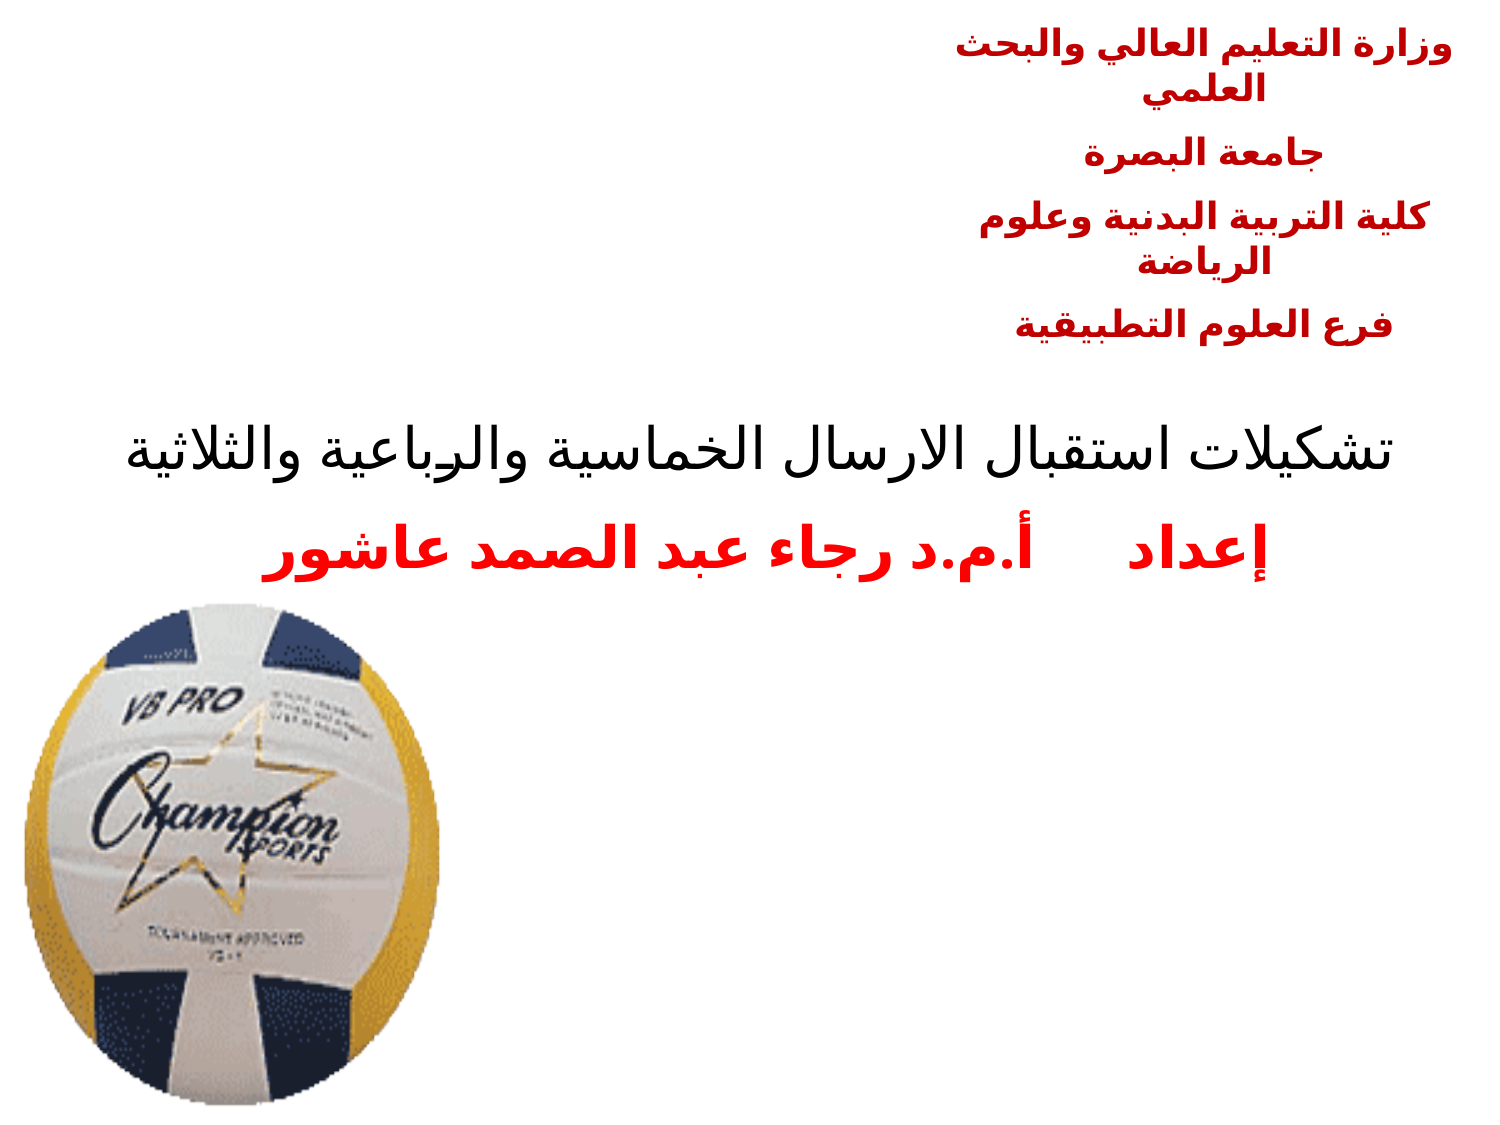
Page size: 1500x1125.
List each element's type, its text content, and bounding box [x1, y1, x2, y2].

text_box وزارة التعليم العالي والبحث العلمي جامعة البصرة كلية التربية البدنية وعلوم الرياضة فرع العلوم التطبيقية [932, 11, 1477, 353]
picture [0, 574, 463, 1125]
text_box تشكيلات استقبال الارسال الخماسية والرباعية والثلاثية إعداد أ.م.د رجاء عبد الصمد عاشور [70, 304, 1465, 588]
